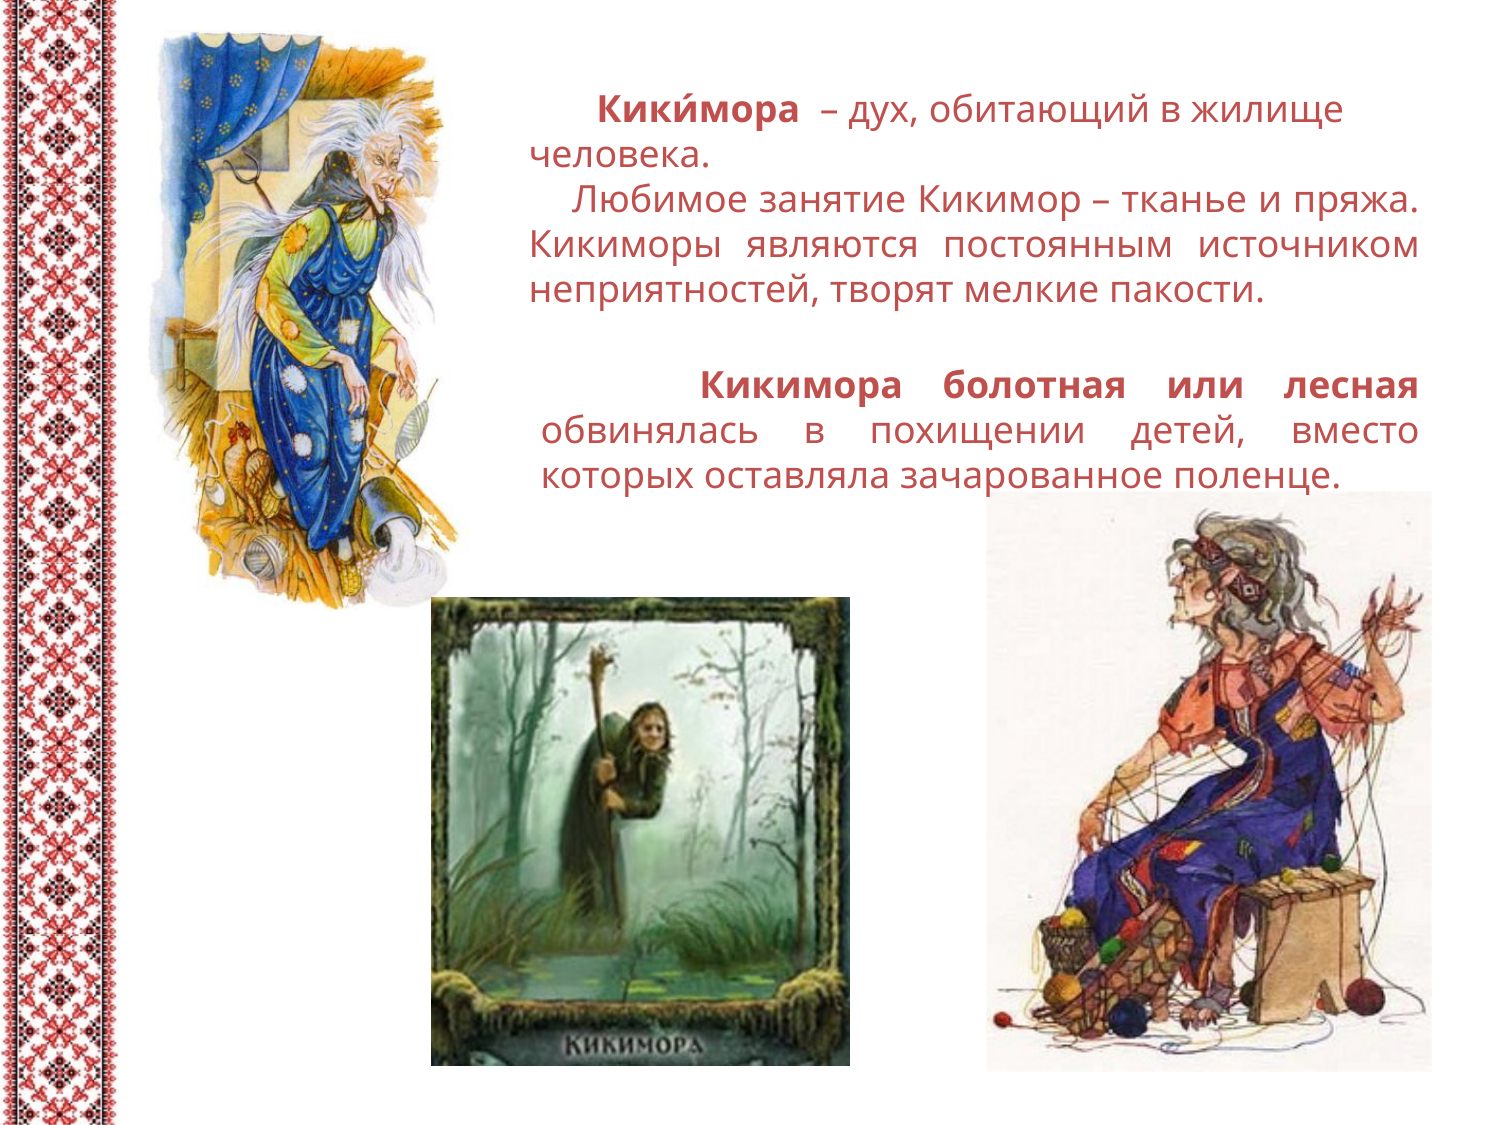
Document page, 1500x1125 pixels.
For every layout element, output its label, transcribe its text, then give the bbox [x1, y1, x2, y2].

text_box Кики́мора – дух, обитающий в жилище человека. Любимое занятие Кикимор – тканье и пряжа. Кикиморы являются постоянным источником неприятностей, творят мелкие пакости. [513, 78, 1436, 318]
text_box Кикимора болотная или лесная обвинялась в похищении детей, вместо которых оставляла зачарованное поленце. [525, 353, 1436, 504]
picture [0, 752, 155, 934]
picture [985, 491, 1432, 1072]
picture [0, 935, 155, 1124]
picture [0, 0, 850, 1066]
